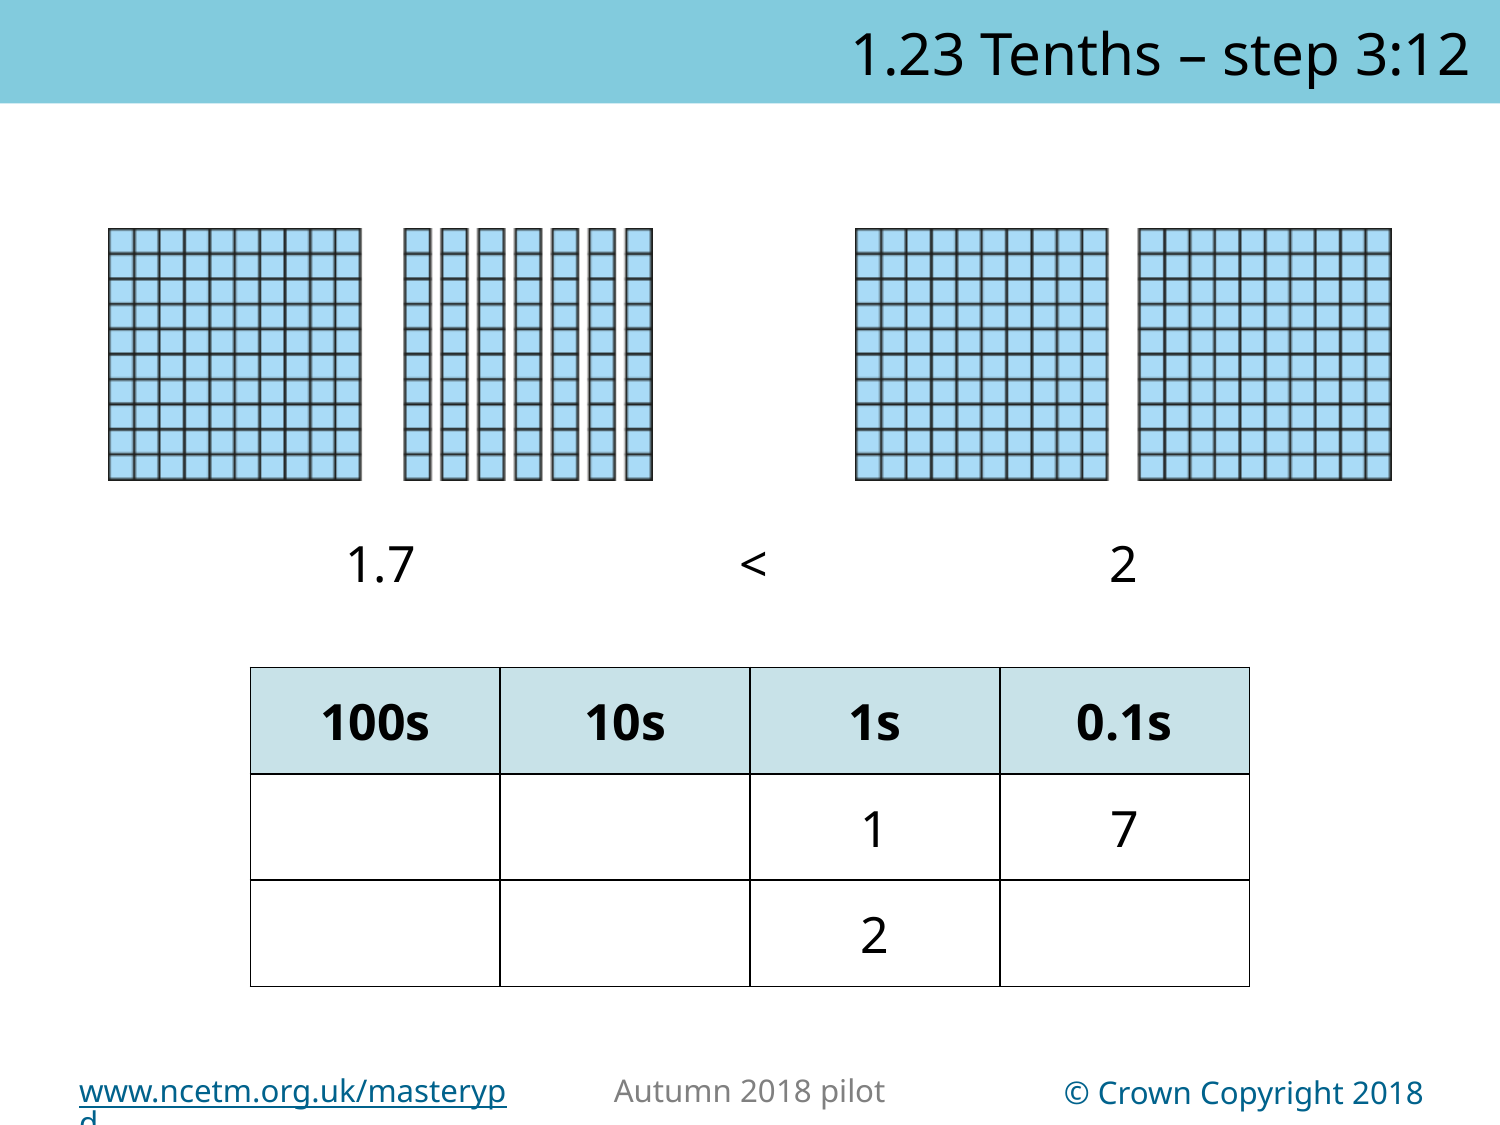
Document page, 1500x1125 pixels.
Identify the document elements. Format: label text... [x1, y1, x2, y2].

table_cell [1001, 775, 1249, 879]
table_header 100s [251, 668, 499, 773]
text_box 2 [845, 895, 905, 971]
table_header 10s [501, 668, 749, 773]
table_cell [251, 775, 499, 879]
table_header 1s [751, 668, 999, 773]
picture [855, 228, 1392, 481]
text_box 1 [845, 789, 905, 865]
table_cell [751, 881, 999, 986]
text_box 1.7 [330, 524, 431, 600]
table_cell [1001, 881, 1249, 986]
table_cell [501, 881, 749, 986]
text_box < [724, 524, 784, 600]
text_box 7 [1095, 789, 1154, 865]
table_header 0.1s [1001, 668, 1249, 773]
table_cell [751, 775, 999, 879]
table_cell [501, 775, 749, 879]
text_box 2 [1094, 524, 1153, 600]
picture [108, 228, 653, 481]
table_cell [251, 881, 499, 986]
list 1.23 Tenths – step 3:12 [0, 0, 1500, 104]
